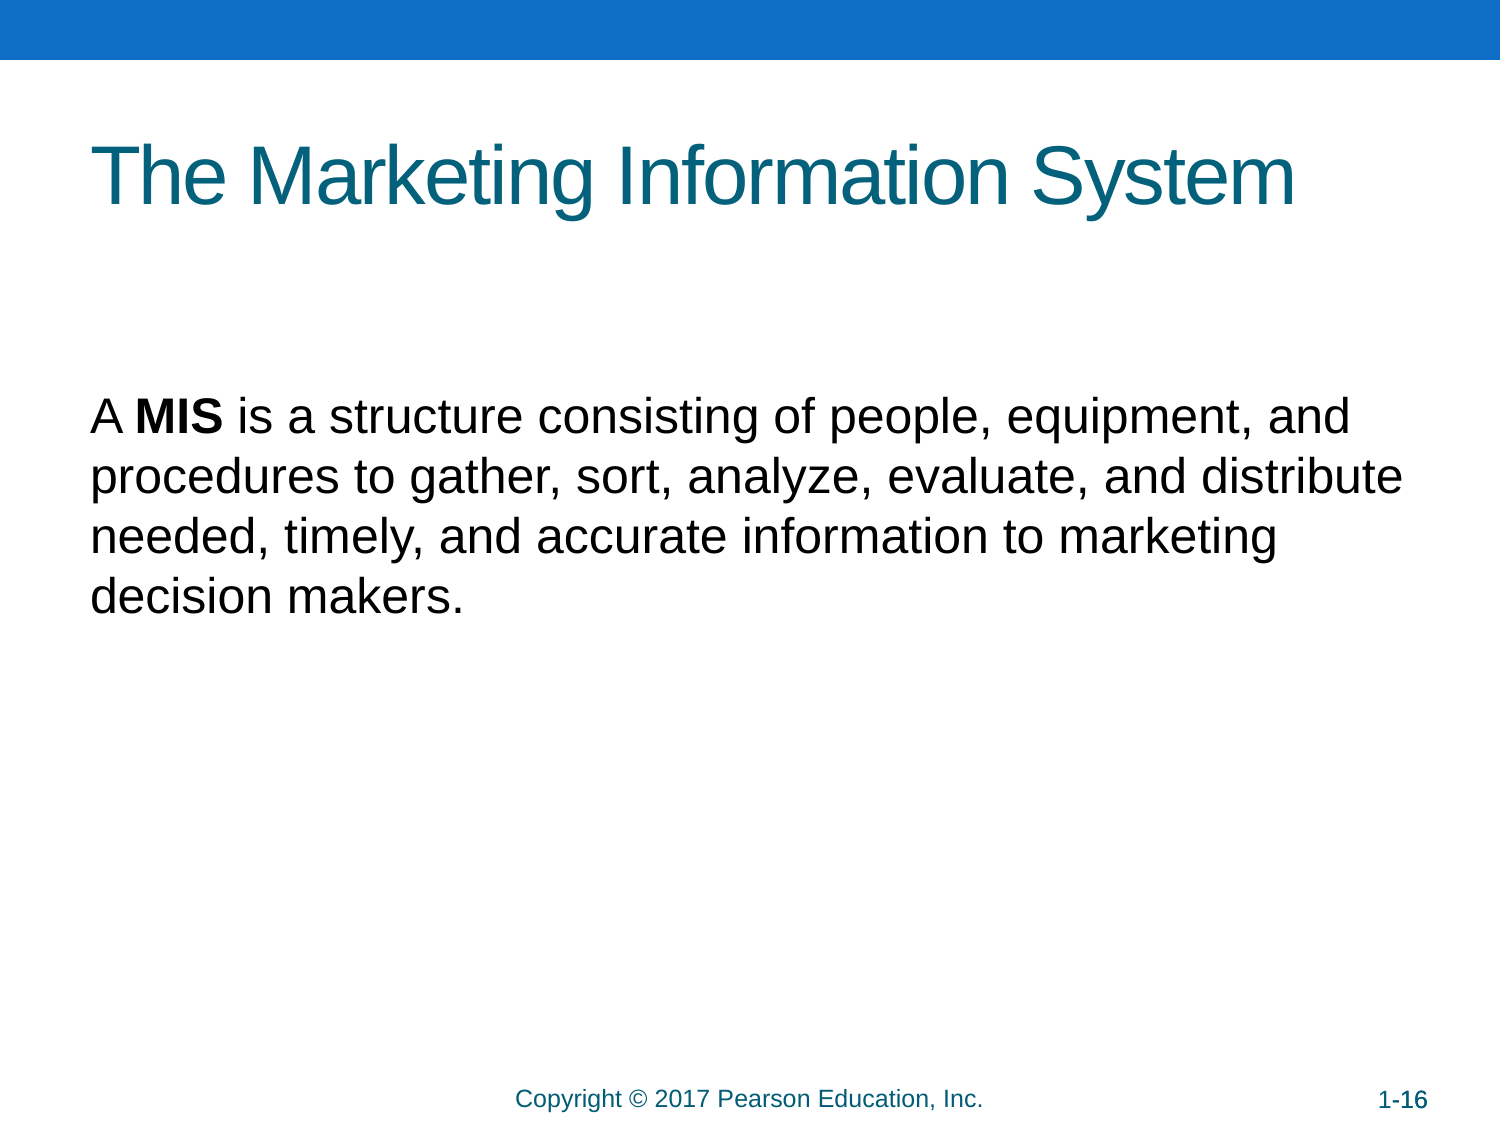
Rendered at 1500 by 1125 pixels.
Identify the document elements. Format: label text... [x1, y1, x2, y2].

title The Marketing Information System [75, 90, 1425, 253]
list A MIS is a structure consisting of people, equipment, and procedures to gather, sort, analyze, evaluate, and distribute needed, timely, and accurate information to marketing decision makers. [75, 376, 1425, 1125]
